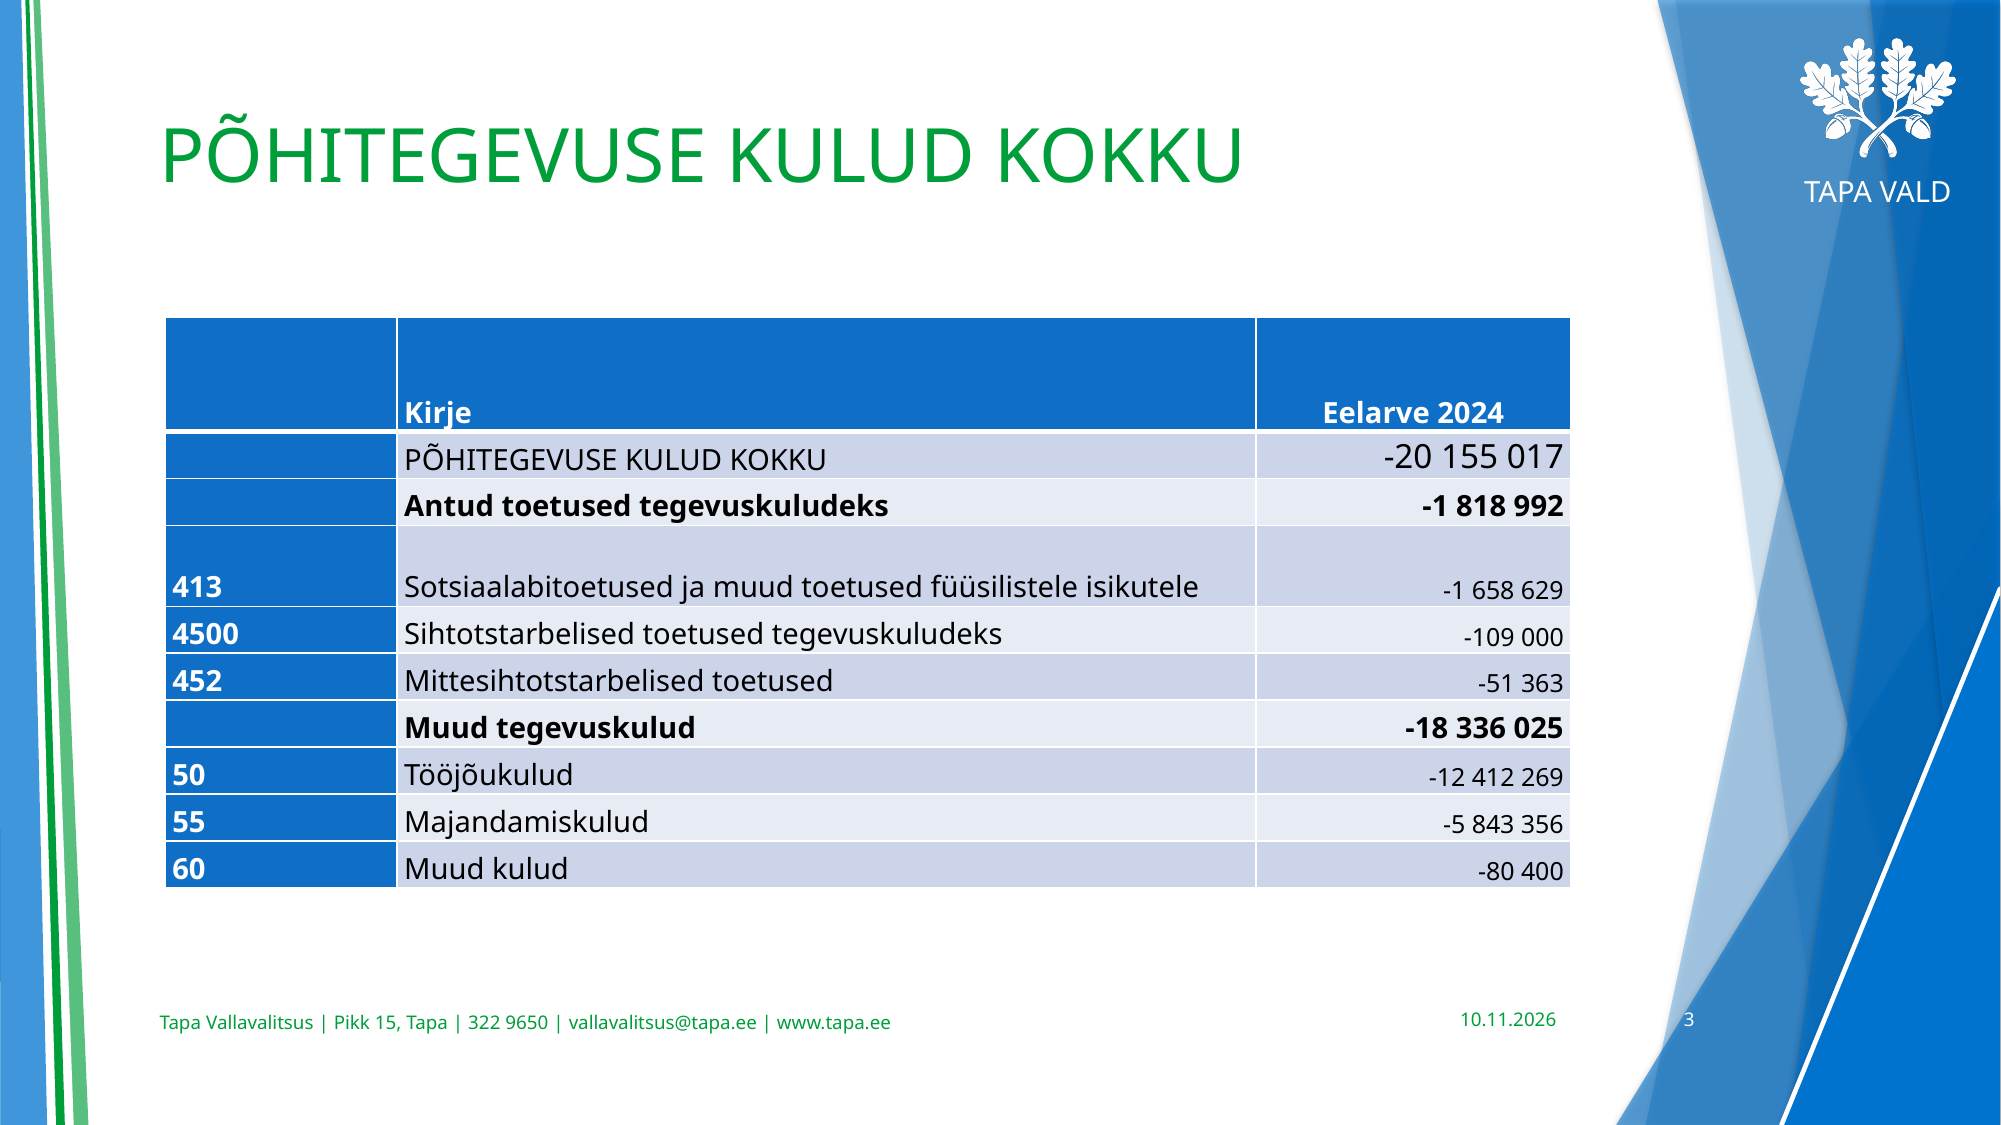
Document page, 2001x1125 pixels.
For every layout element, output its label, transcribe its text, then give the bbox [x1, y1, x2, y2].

table_cell PÕHITEGEVUSE KULUD KOKKU [398, 434, 1255, 478]
table_header Kirje [398, 318, 1255, 429]
table_cell 50 [166, 748, 396, 793]
table_header [166, 318, 396, 429]
table_header Eelarve 2024 [1257, 318, 1570, 429]
table_cell Mittesihtotstarbelised toetused [398, 654, 1255, 699]
table_cell Sotsiaalabitoetused ja muud toetused füüsilistele isikutele [398, 526, 1255, 606]
table_cell -1 818 992 [1257, 479, 1570, 525]
table_cell -18 336 025 [1257, 701, 1570, 746]
title PÕHITEGEVUSE KULUD KOKKU [144, 99, 1710, 317]
table_cell -51 363 [1257, 654, 1570, 699]
table_cell 60 [166, 842, 396, 887]
table_cell Sihtotstarbelised toetused tegevuskuludeks [398, 607, 1255, 652]
footer Tapa Vallavalitsus | Pikk 15, Tapa | 322 9650 | vallavalitsus@tapa.ee | www.tapa.ee [144, 992, 1396, 1053]
table_cell Muud kulud [398, 842, 1255, 887]
table_cell Antud toetused tegevuskuludeks [398, 479, 1255, 525]
table_cell 4500 [166, 607, 396, 652]
picture [1800, 38, 1956, 158]
table_cell -5 843 356 [1257, 795, 1570, 840]
table_cell [166, 434, 396, 478]
table_cell [166, 479, 396, 525]
slide_number 3 [1597, 990, 1710, 1051]
table_cell 413 [166, 526, 396, 606]
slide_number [1421, 990, 1572, 1051]
table_cell Muud tegevuskulud [398, 701, 1255, 746]
table_cell [166, 701, 396, 746]
table_cell -1 658 629 [1257, 526, 1570, 606]
table_cell 55 [166, 795, 396, 840]
table_cell -12 412 269 [1257, 748, 1570, 793]
table_cell Majandamiskulud [398, 795, 1255, 840]
table_cell Tööjõukulud [398, 748, 1255, 793]
table_cell -109 000 [1257, 607, 1570, 652]
table_cell -80 400 [1257, 842, 1570, 887]
table_cell 452 [166, 654, 396, 699]
table_cell -20 155 017 [1257, 434, 1570, 478]
